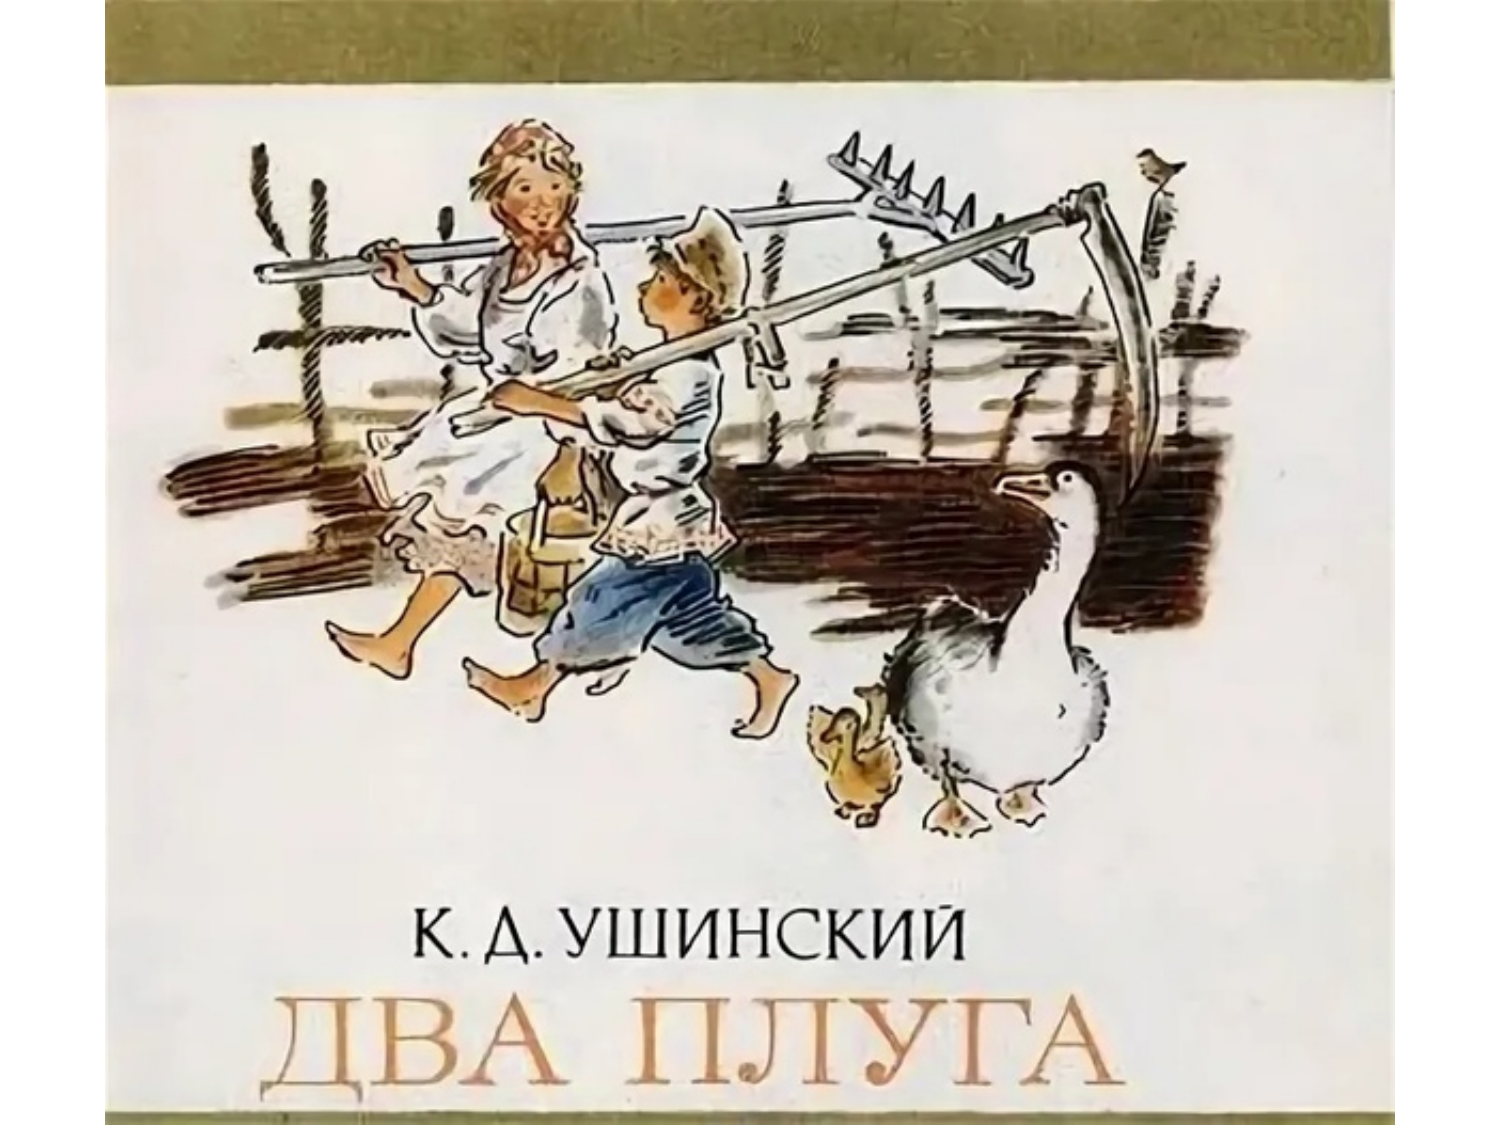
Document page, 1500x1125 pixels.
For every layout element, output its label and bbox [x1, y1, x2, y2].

picture [105, 0, 1395, 1125]
